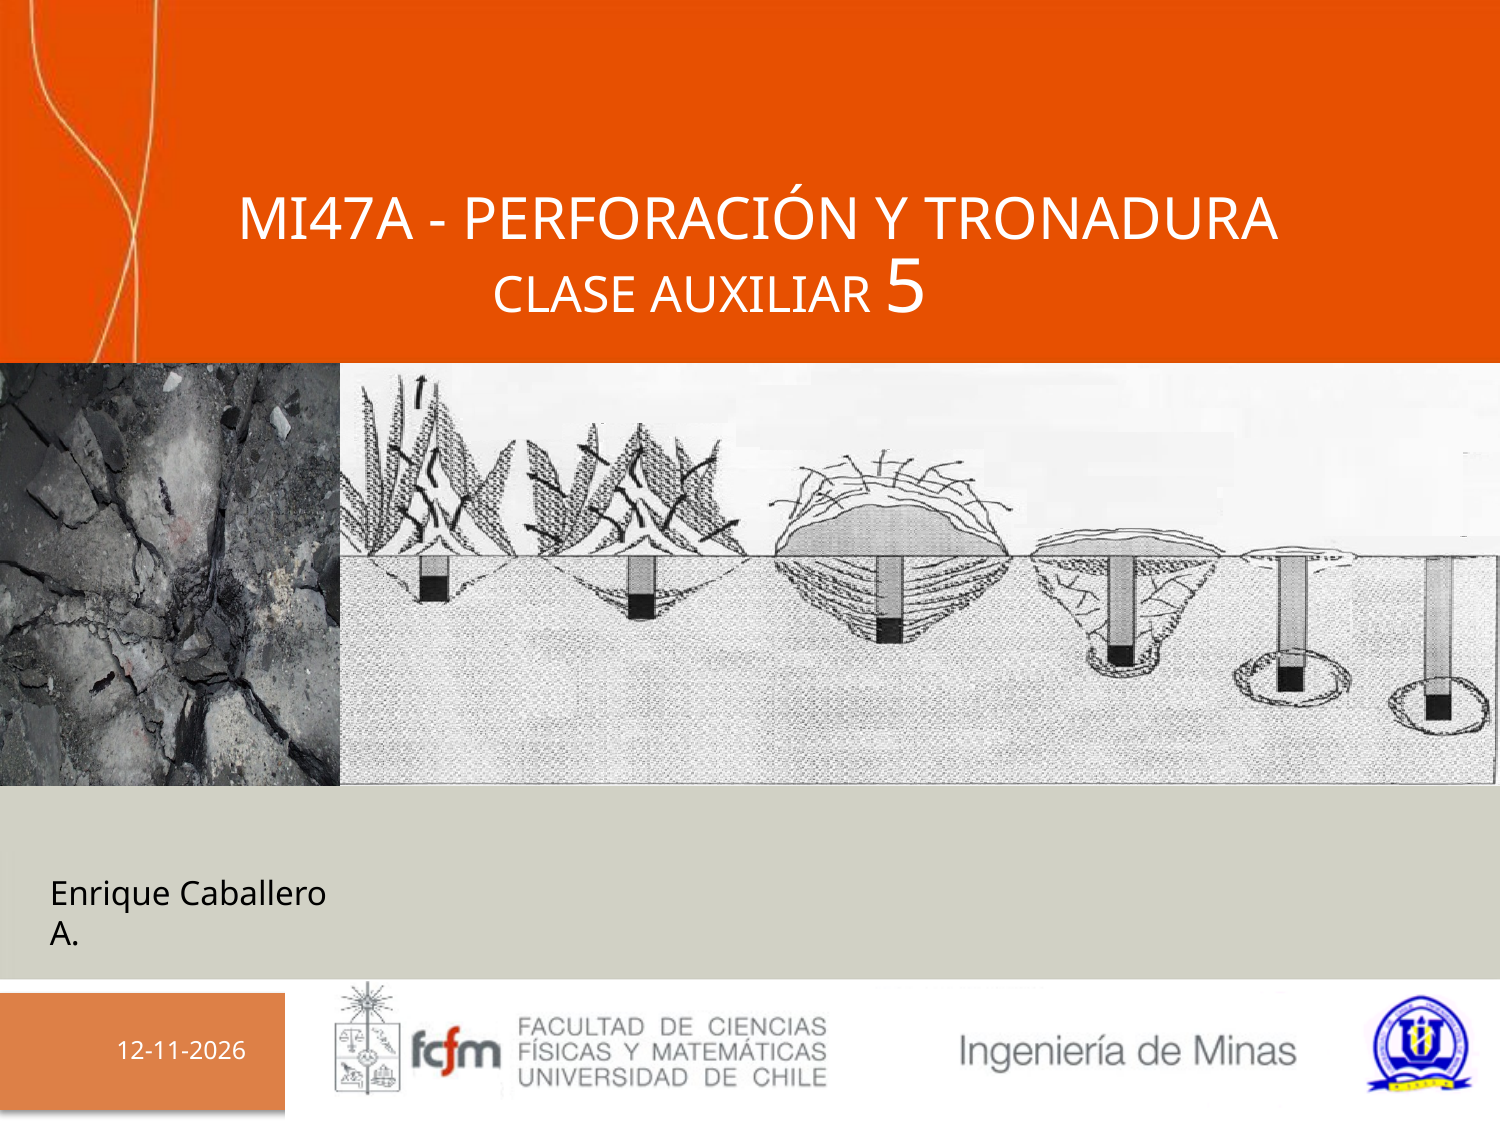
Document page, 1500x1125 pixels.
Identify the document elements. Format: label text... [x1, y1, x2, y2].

text_box Enrique Caballero A. [35, 855, 380, 968]
title [23, 796, 1450, 963]
picture [0, 0, 1500, 979]
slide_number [12, 995, 278, 1108]
picture [285, 980, 1500, 1125]
text_box CLASE AUXILIAR 5 [0, 222, 1306, 336]
text_box MI47A - PERFORACIÓN Y TRONADURA [46, 128, 1469, 255]
